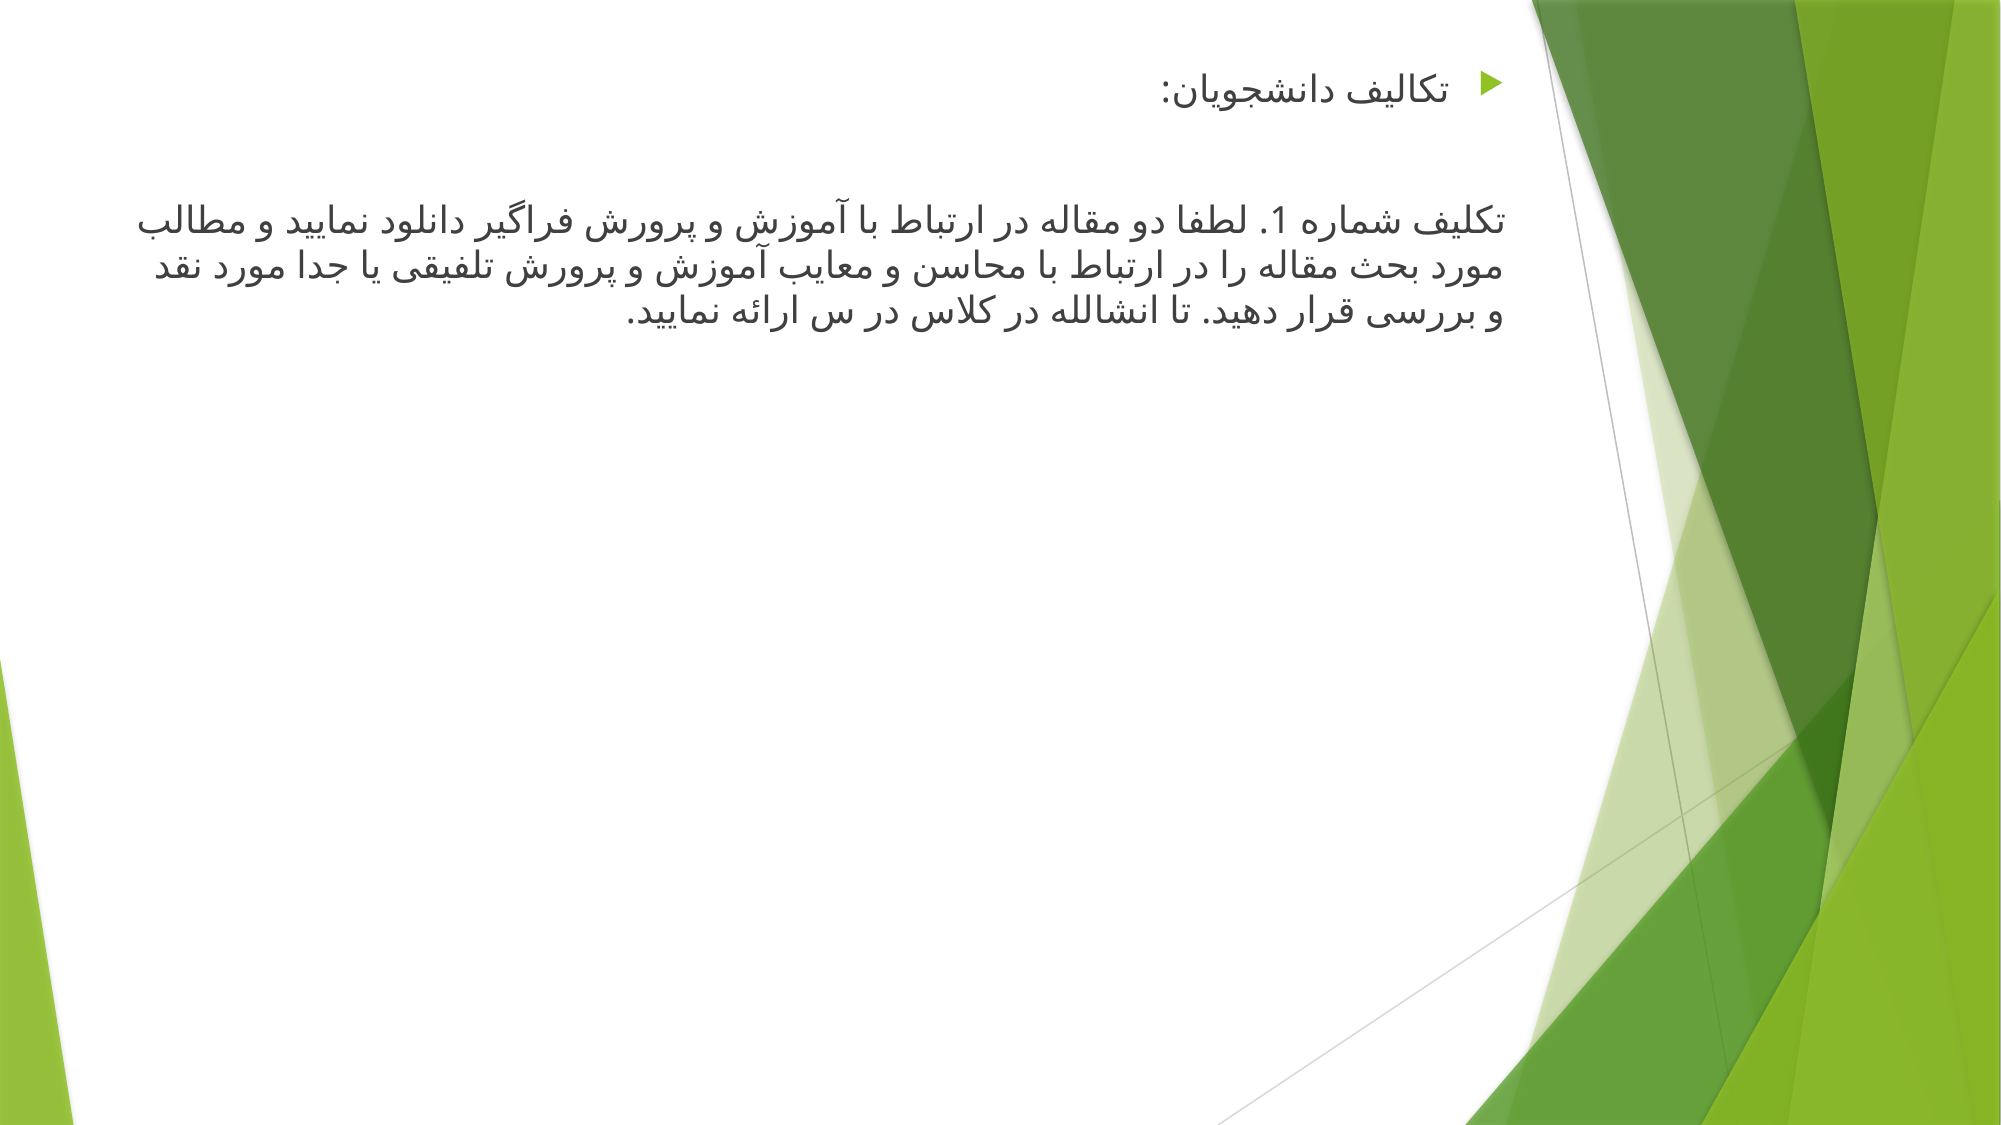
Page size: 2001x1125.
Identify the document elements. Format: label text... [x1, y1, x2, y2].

list تکالیف دانشجویان: تکلیف شماره 1. لطفا دو مقاله در ارتباط با آموزش و پرورش فراگیر دانلود نمایید و مطالب مورد بحث مقاله را در ارتباط با محاسن و معایب آموزش و پرورش تلفیقی یا جدا مورد نقد و بررسی قرار دهید. تا انشالله در کلاس در س ارائه نمایید. [111, 57, 1522, 992]
